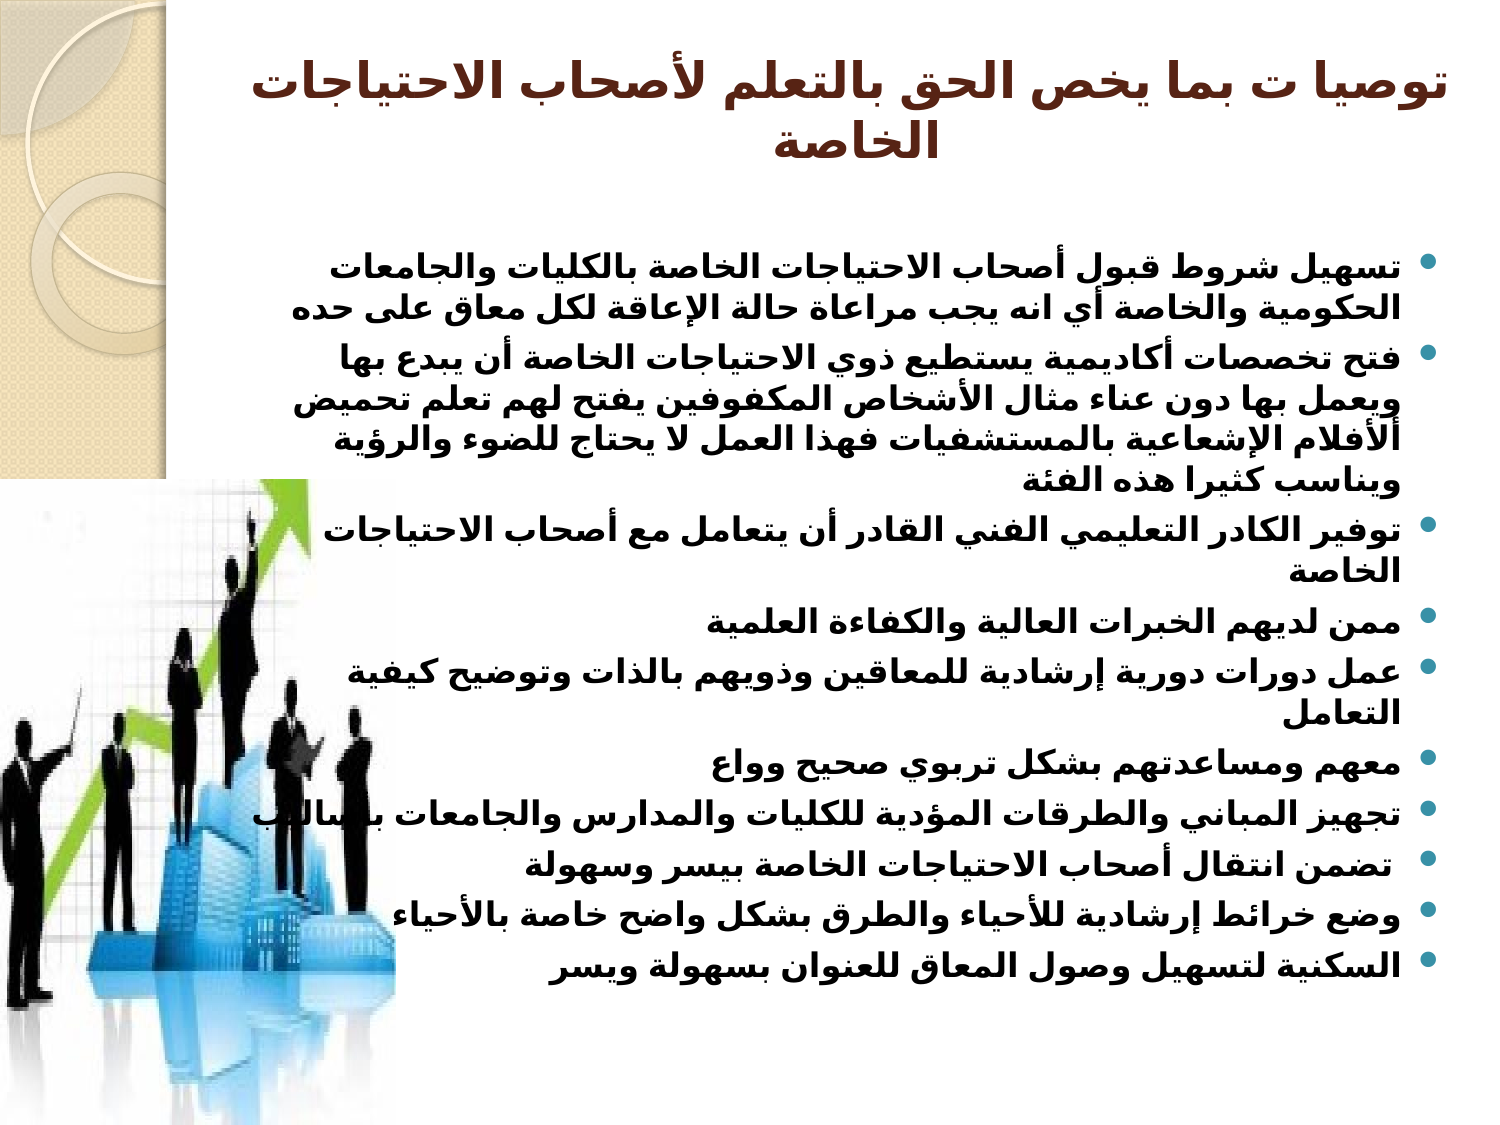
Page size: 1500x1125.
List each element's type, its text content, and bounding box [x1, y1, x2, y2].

title توصيا ت بما يخص الحق بالتعلم لأصحاب الاحتياجات الخاصة [235, 45, 1466, 233]
picture [0, 479, 396, 1125]
list تسهيل شروط قبول أصحاب الاحتياجات الخاصة بالكليات والجامعات الحكومية والخاصة أي انه يجب مراعاة حالة الإعاقة لكل معاق على حده فتح تخصصات أكاديمية يستطيع ذوي الاحتياجات الخاصة أن يبدع بها ويعمل بها دون عناء مثال الأشخاص المكفوفين يفتح لهم تعلم تحميض ألأفلام الإشعاعية بالمستشفيات فهذا العمل لا يحتاج للضوء والرؤية ويناسب كثيرا هذه الفئة توفير الكادر التعليمي الفني القادر أن يتعامل مع أصحاب الاحتياجات الخاصة ممن لديهم الخبرات العالية والكفاءة العلمية عمل دورات دورية إرشادية للمعاقين وذويهم بالذات وتوضيح كيفية التعامل معهم ومساعدتهم بشكل تربوي صحيح وواع تجهيز المباني والطرقات المؤدية للكليات والمدارس والجامعات بأساليب تضمن انتقال أصحاب الاحتياجات الخاصة بيسر وسهولة وضع خرائط إرشادية للأحياء والطرق بشكل واضح خاصة بالأحياء السكنية لتسهيل وصول المعاق للعنوان بسهولة ويسر [235, 237, 1466, 1025]
